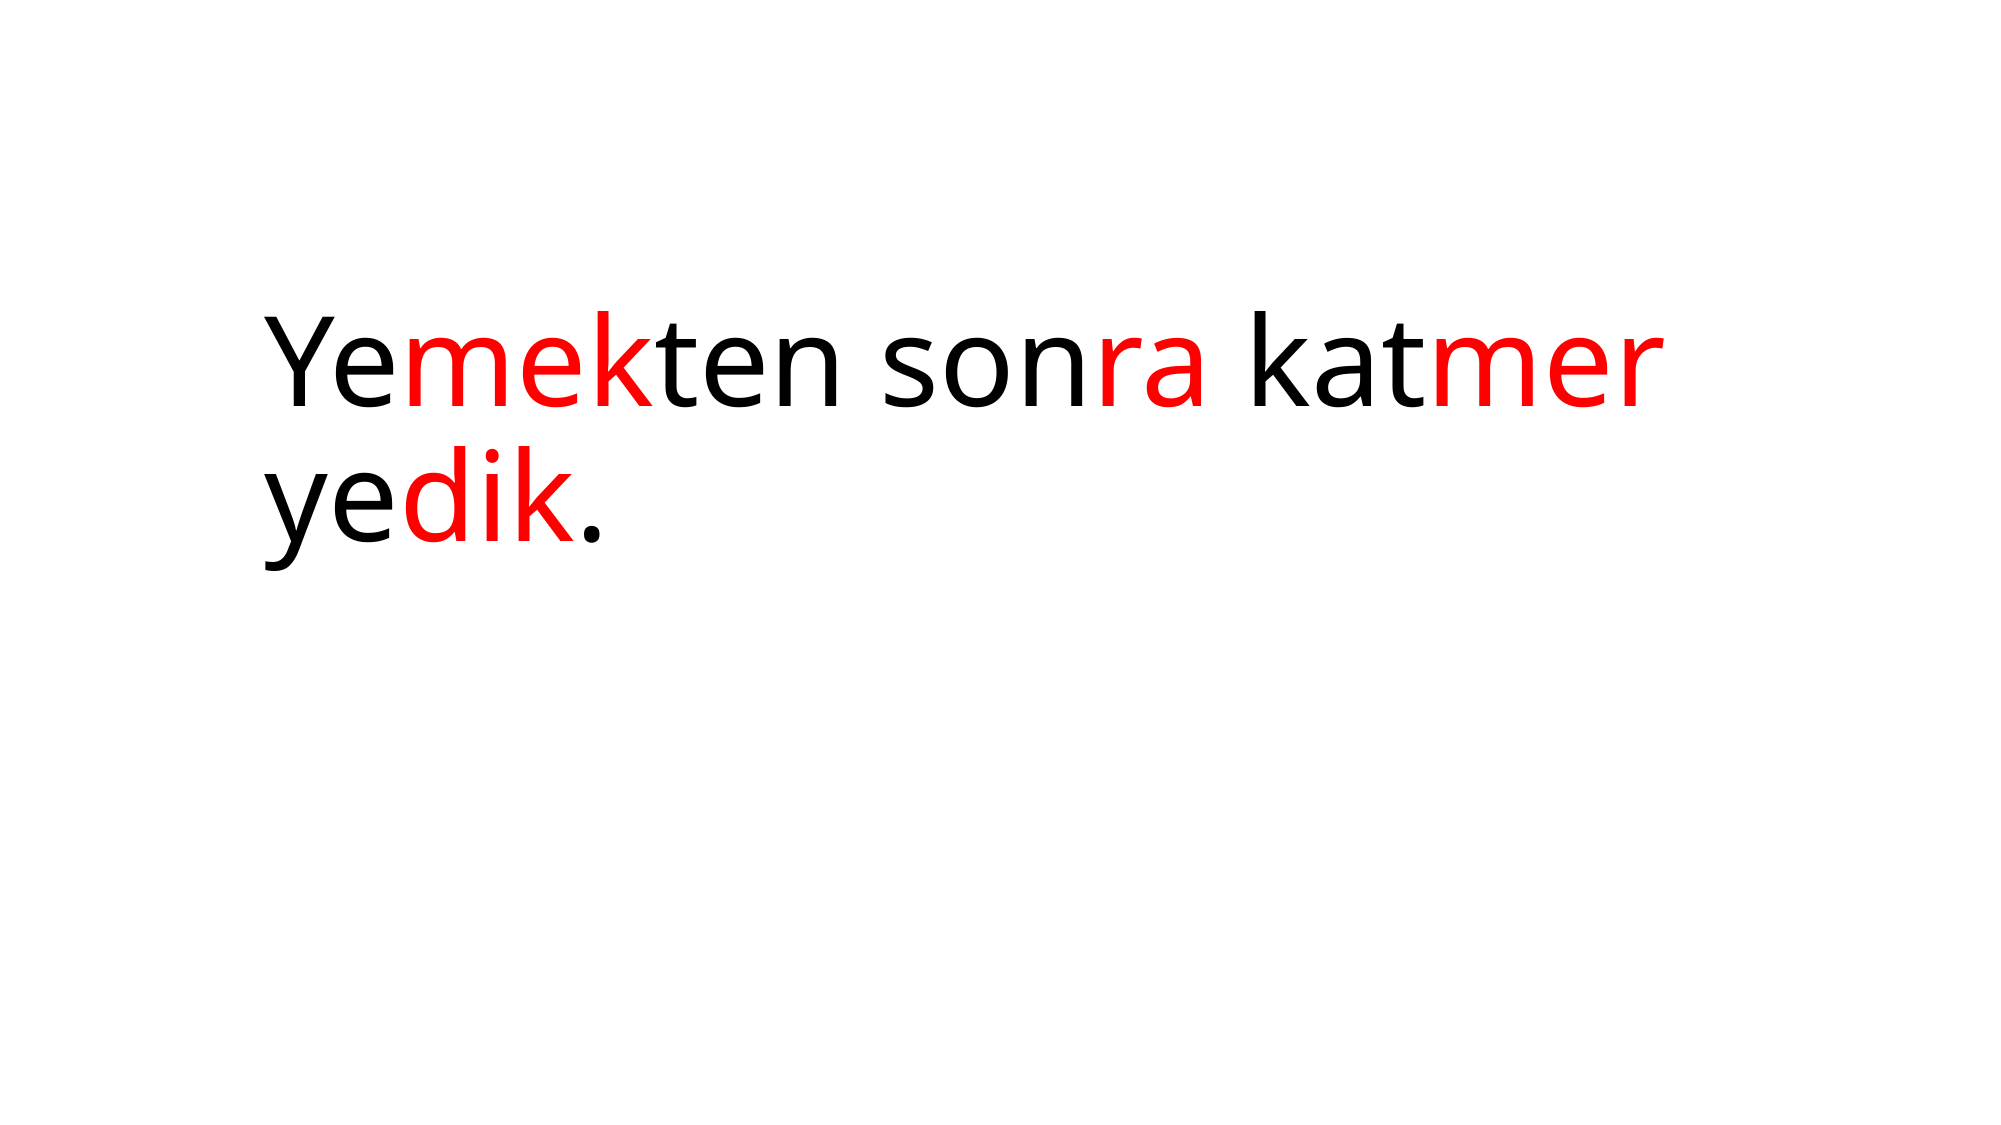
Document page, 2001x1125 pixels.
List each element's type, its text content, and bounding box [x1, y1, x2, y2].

title Yemekten sonra katmer yedik. [249, 184, 1750, 576]
